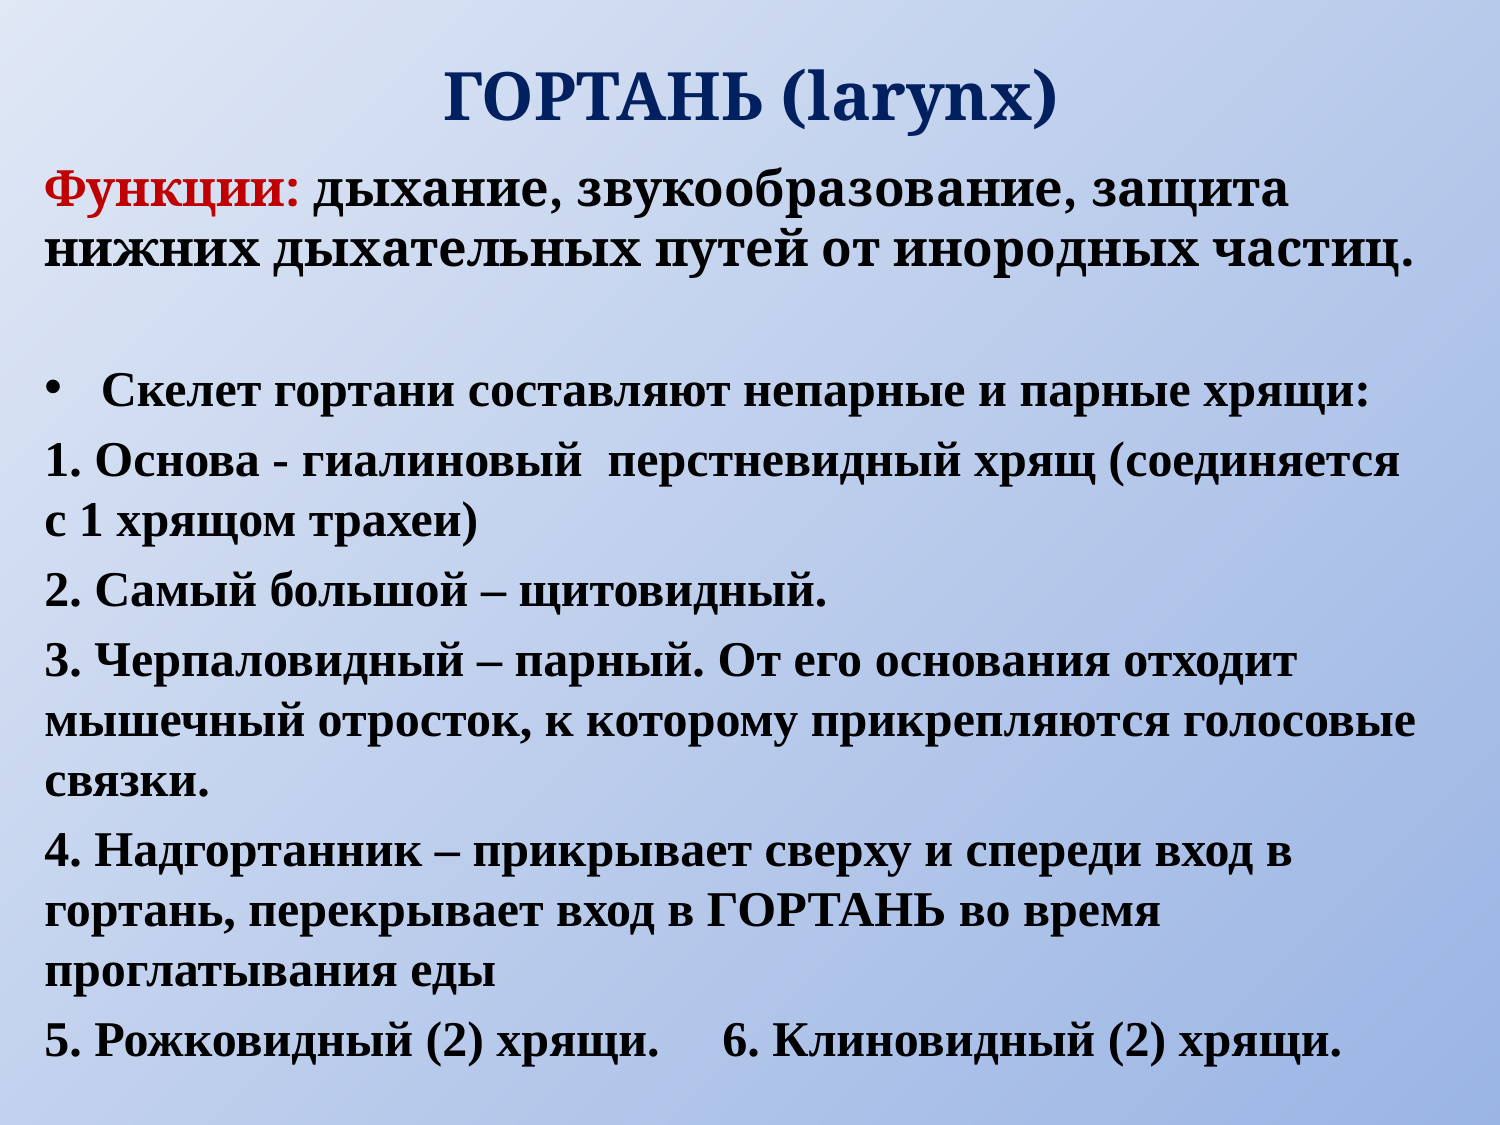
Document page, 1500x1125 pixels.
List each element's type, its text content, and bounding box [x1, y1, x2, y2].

list Функции: дыхание, звукообразование, защита нижних дыхательных путей от инородных частиц. Скелет гортани составляют непарные и парные хрящи: 1. Основа - гиалиновый перстневидный хрящ (соединяется с 1 хрящом трахеи) 2. Самый большой – щитовидный. 3. Черпаловидный – парный. От его основания отходит мышечный отросток, к которому прикрепляются голосовые связки. 4. Надгортанник – прикрывает сверху и спереди вход в гортань, перекрывает вход в ГОРТАНЬ во время проглатывания еды 5. Рожковидный (2) хрящи. 6. Клиновидный (2) хрящи. [29, 149, 1444, 892]
title ГОРТАНЬ (larynx) [76, 0, 1427, 149]
